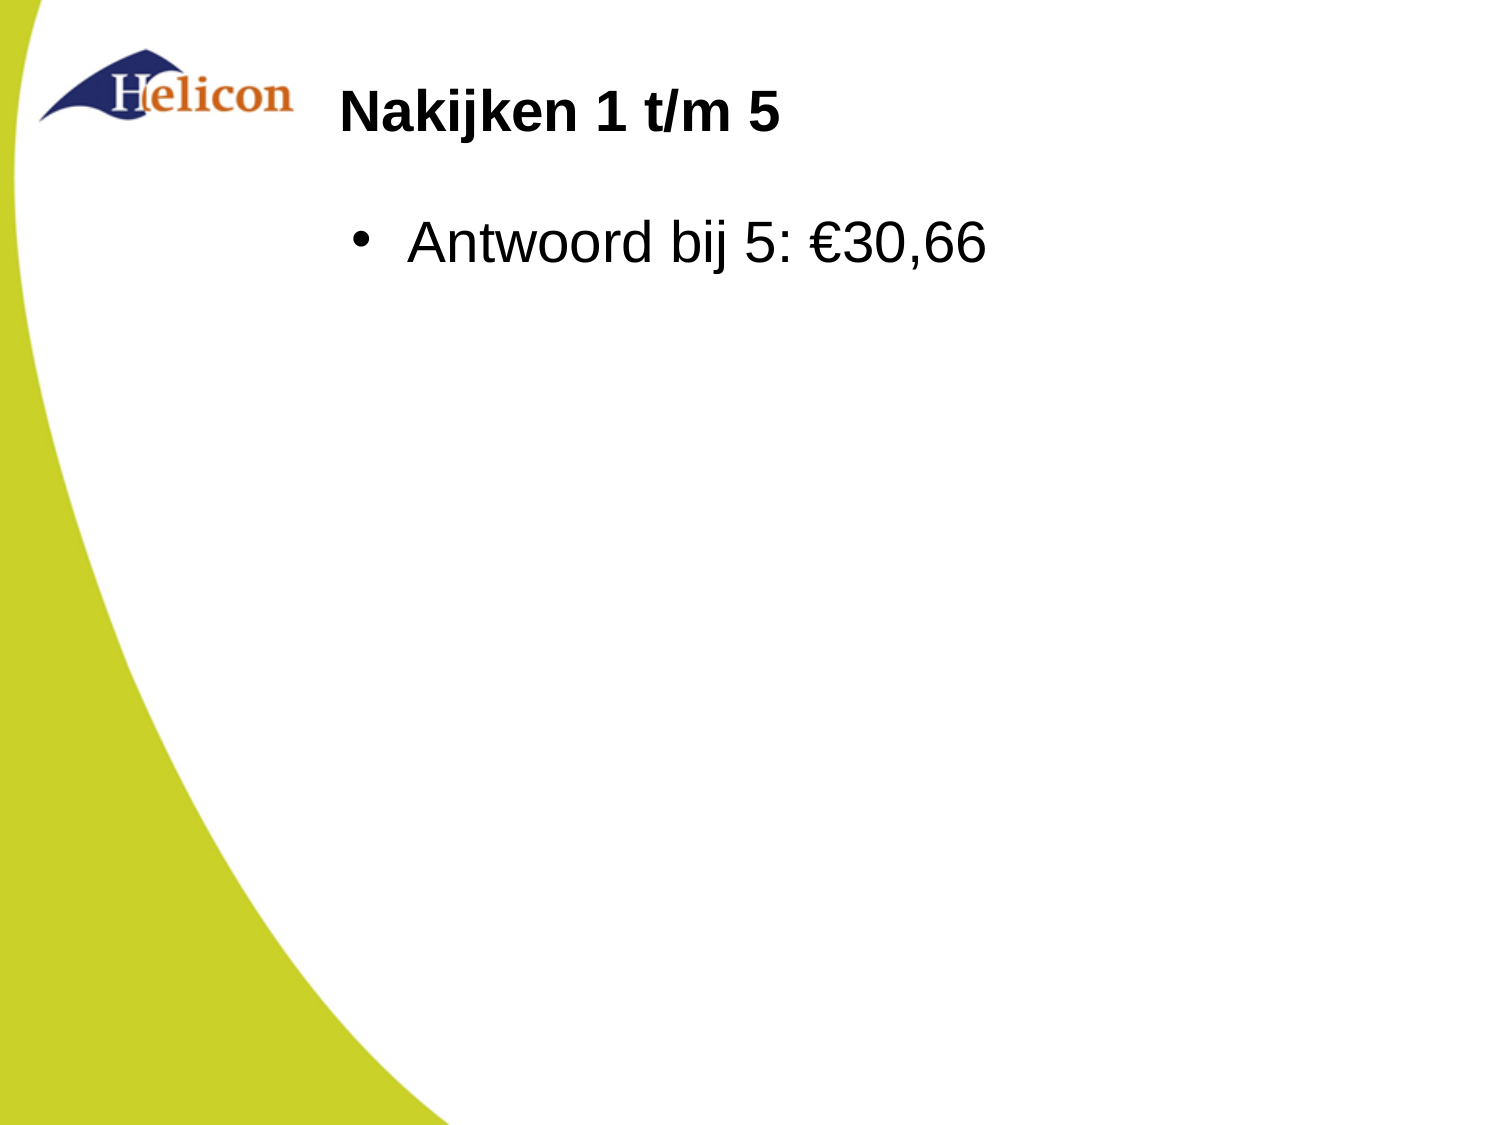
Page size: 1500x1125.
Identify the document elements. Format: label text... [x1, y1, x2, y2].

list Antwoord bij 5: €30,66 [336, 196, 1425, 1005]
picture [0, 0, 1500, 1125]
title Nakijken 1 t/m 5 [324, 54, 1415, 161]
